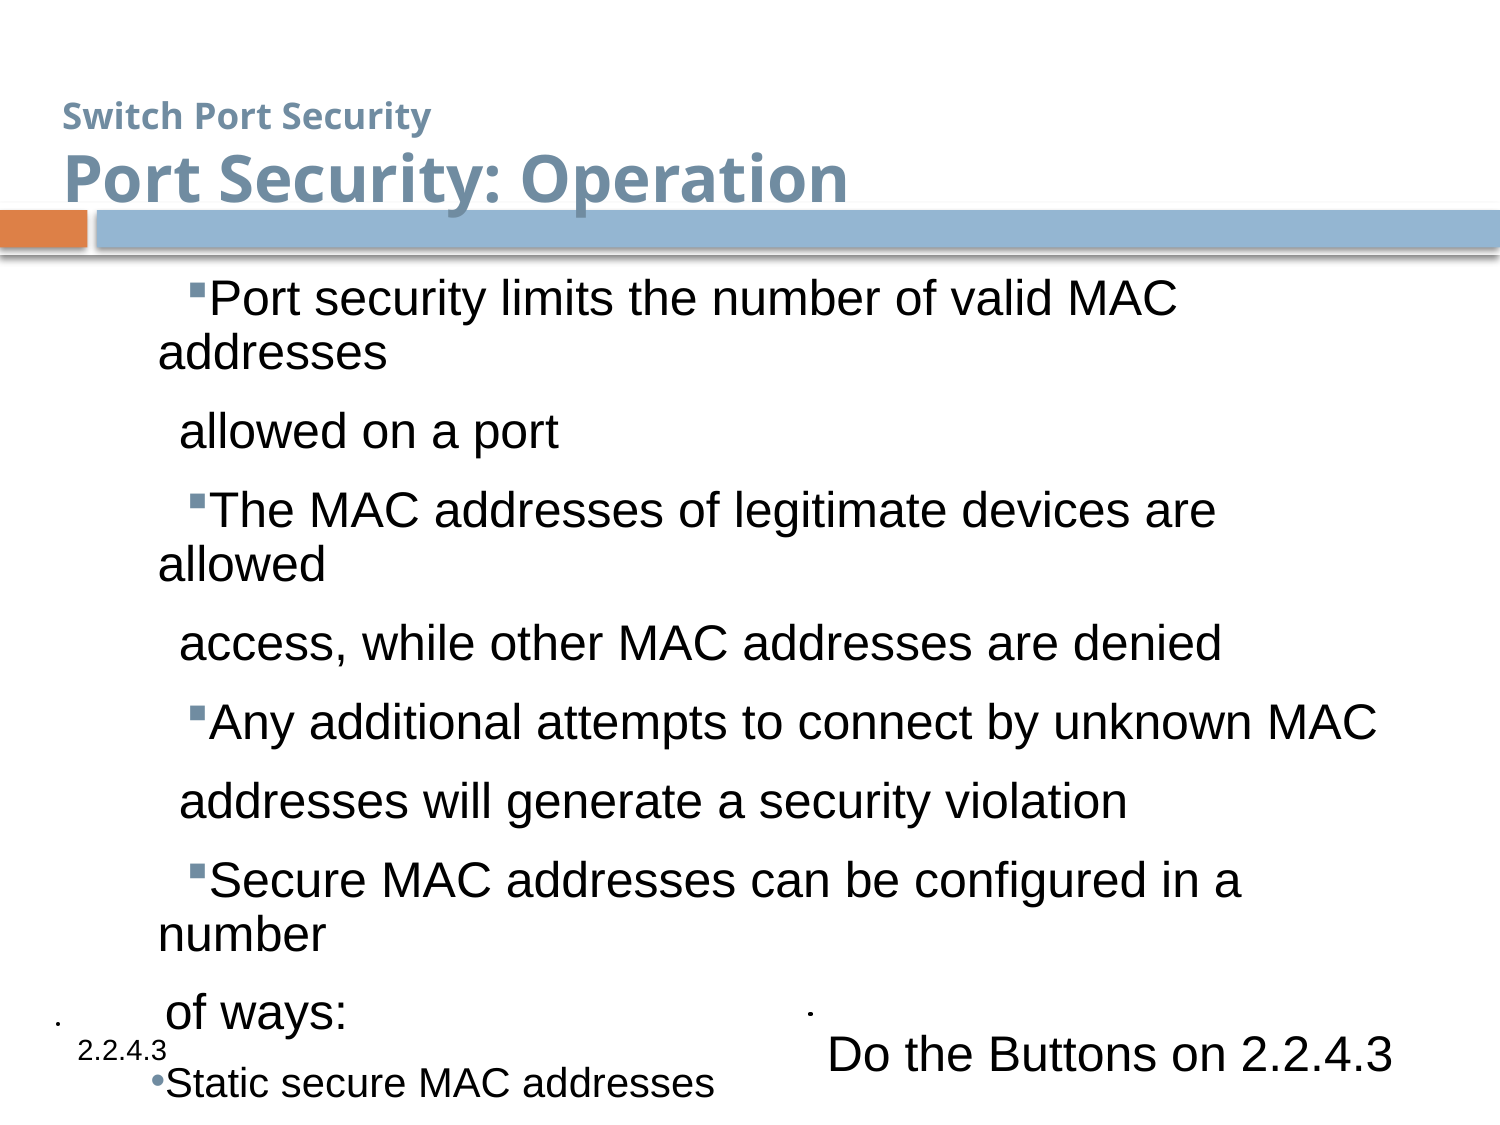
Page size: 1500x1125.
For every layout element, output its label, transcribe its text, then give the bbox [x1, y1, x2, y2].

title Switch Port Security Port Security: Operation [47, 85, 1384, 224]
text_box [83, 230, 1387, 1031]
